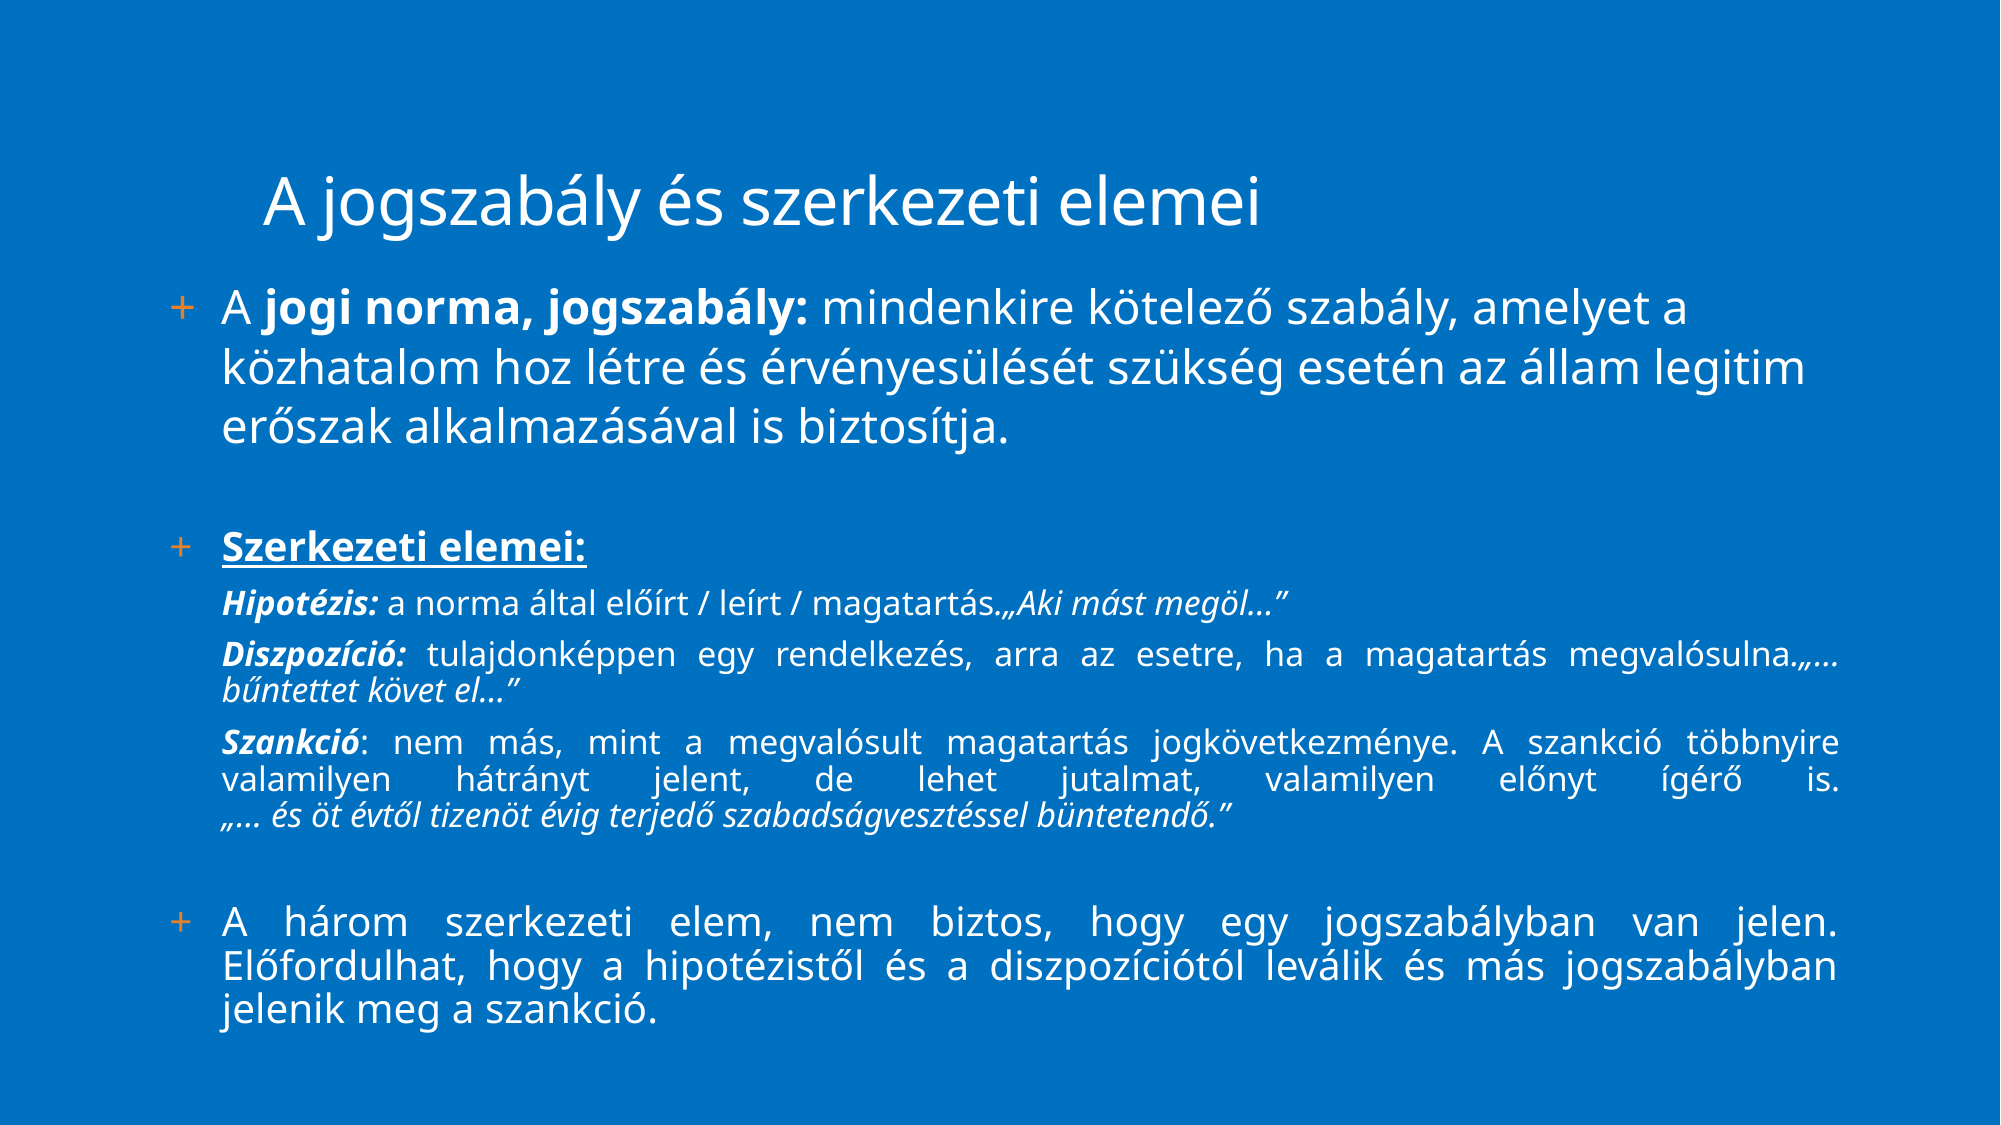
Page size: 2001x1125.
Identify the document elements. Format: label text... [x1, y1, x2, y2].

title A jogszabály és szerkezeti elemei [248, 157, 1749, 267]
list A jogi norma, jogszabály: mindenkire kötelező szabály, amelyet a közhatalom hoz létre és érvényesülését szükség esetén az állam legitim erőszak alkalmazásával is biztosítja. Szerkezeti elemei: Hipotézis: a norma által előírt / leírt / magatartás.„Aki mást megöl…” Diszpozíció: tulajdonképpen egy rendelkezés, arra az esetre, ha a magatartás megvalósulna.„…bűntettet követ el…” Szankció: nem más, mint a megvalósult magatartás jogkövetkezménye. A szankció többnyire valamilyen hátrányt jelent, de lehet jutalmat, valamilyen előnyt ígérő is. „… és öt évtől tizenöt évig terjedő szabadságvesztéssel büntetendő.” A három szerkezeti elem, nem biztos, hogy egy jogszabályban van jelen. Előfordulhat, hogy a hipotézistől és a diszpozíciótól leválik és más jogszabályban jelenik meg a szankció. [154, 267, 1856, 1043]
